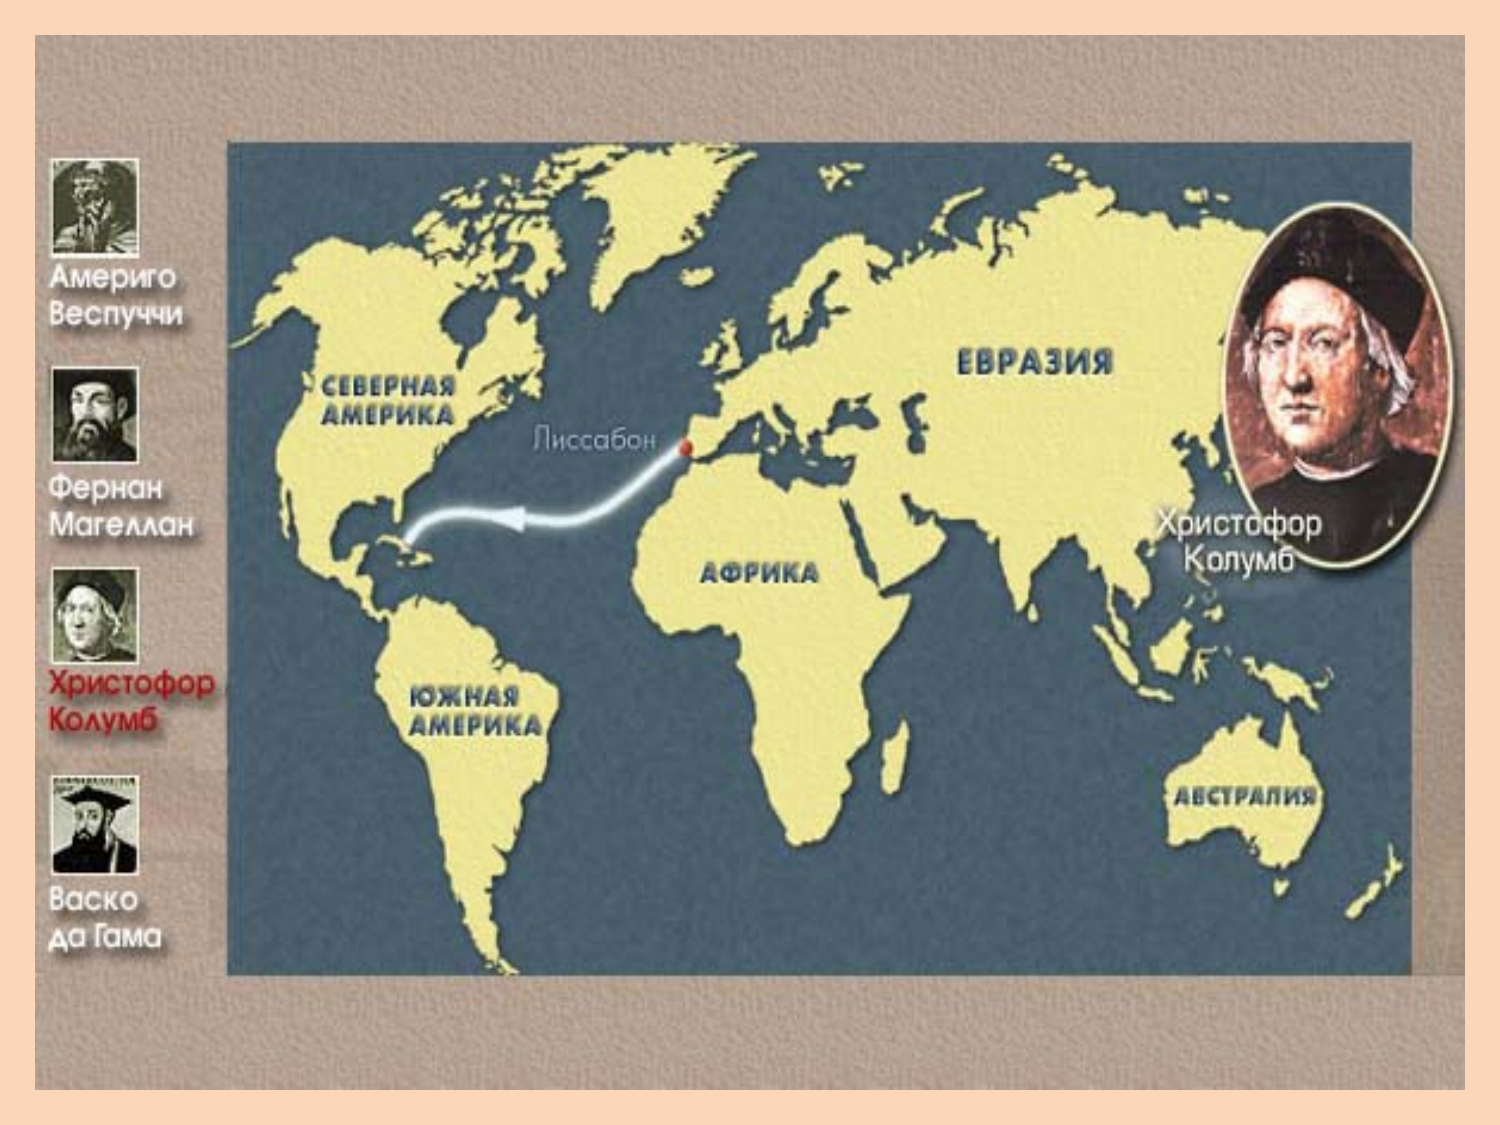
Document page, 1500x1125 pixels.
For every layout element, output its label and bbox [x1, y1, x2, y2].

picture [34, 34, 1466, 1091]
